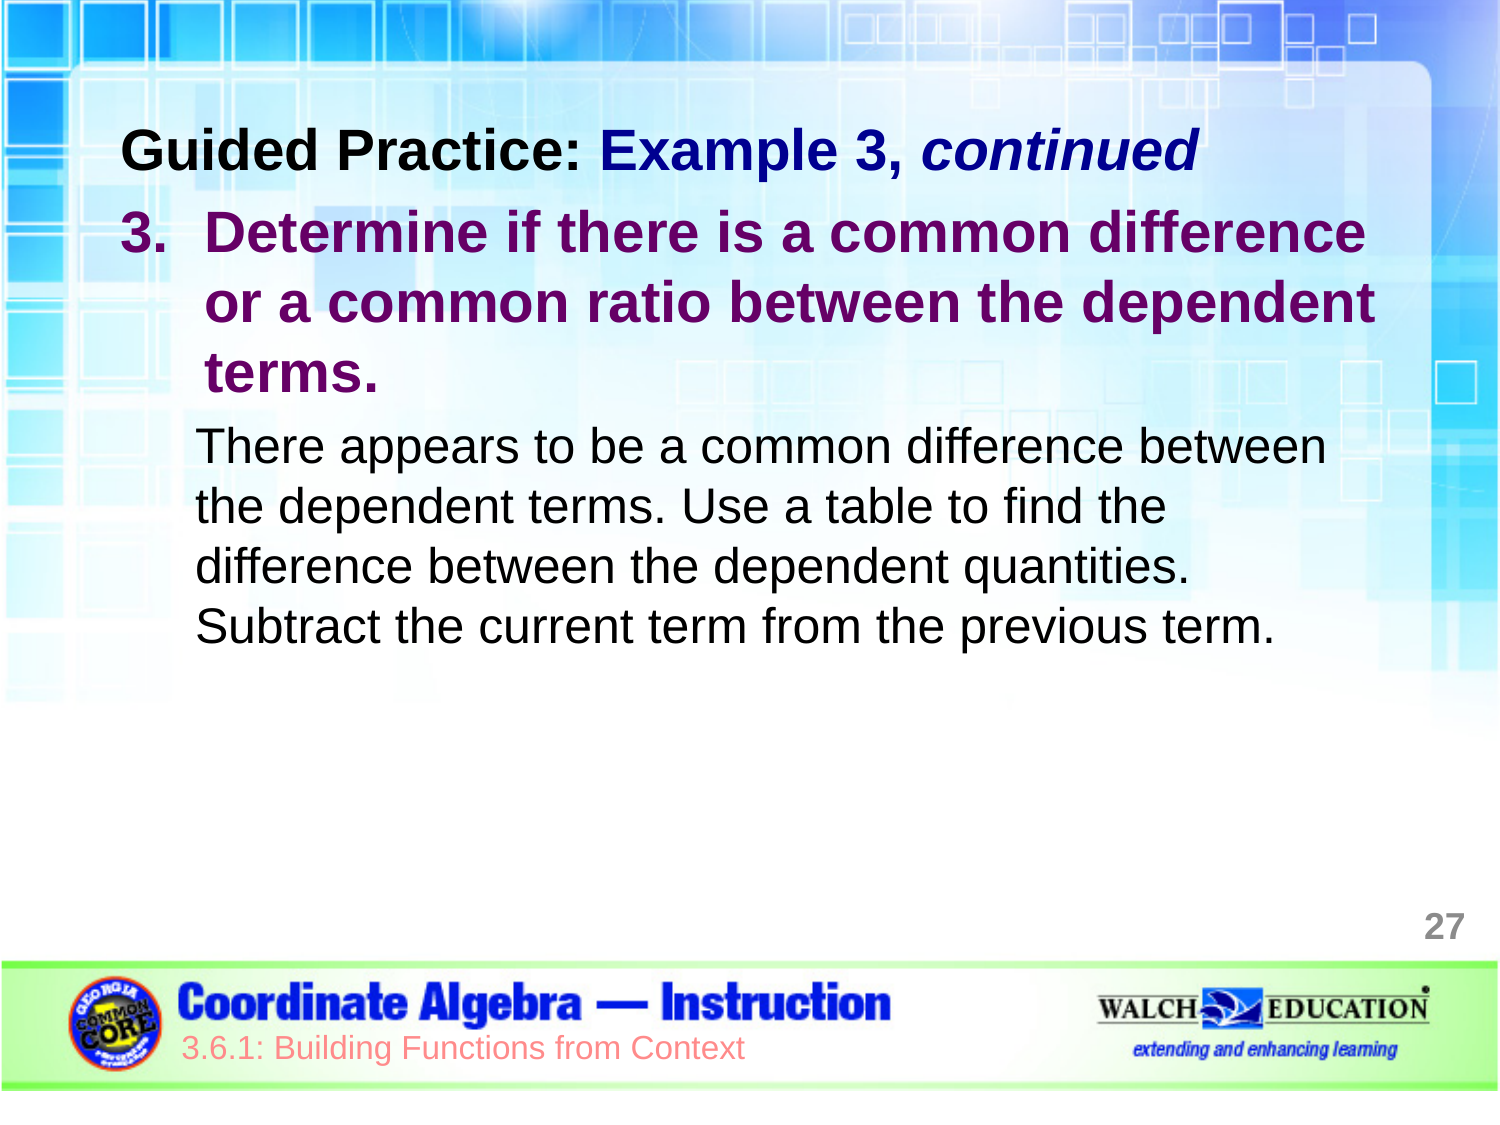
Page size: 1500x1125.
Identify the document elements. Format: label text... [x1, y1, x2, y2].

footer 3.6.1: Building Functions from Context [166, 1024, 1080, 1069]
slide_number 27 [1361, 901, 1481, 949]
picture [1, 0, 1500, 1091]
subtitle Guided Practice: Example 3, continued Determine if there is a common difference or a common ratio between the dependent terms. There appears to be a common difference between the dependent terms. Use a table to find the difference between the dependent quantities. Subtract the current term from the previous term. [105, 105, 1394, 925]
